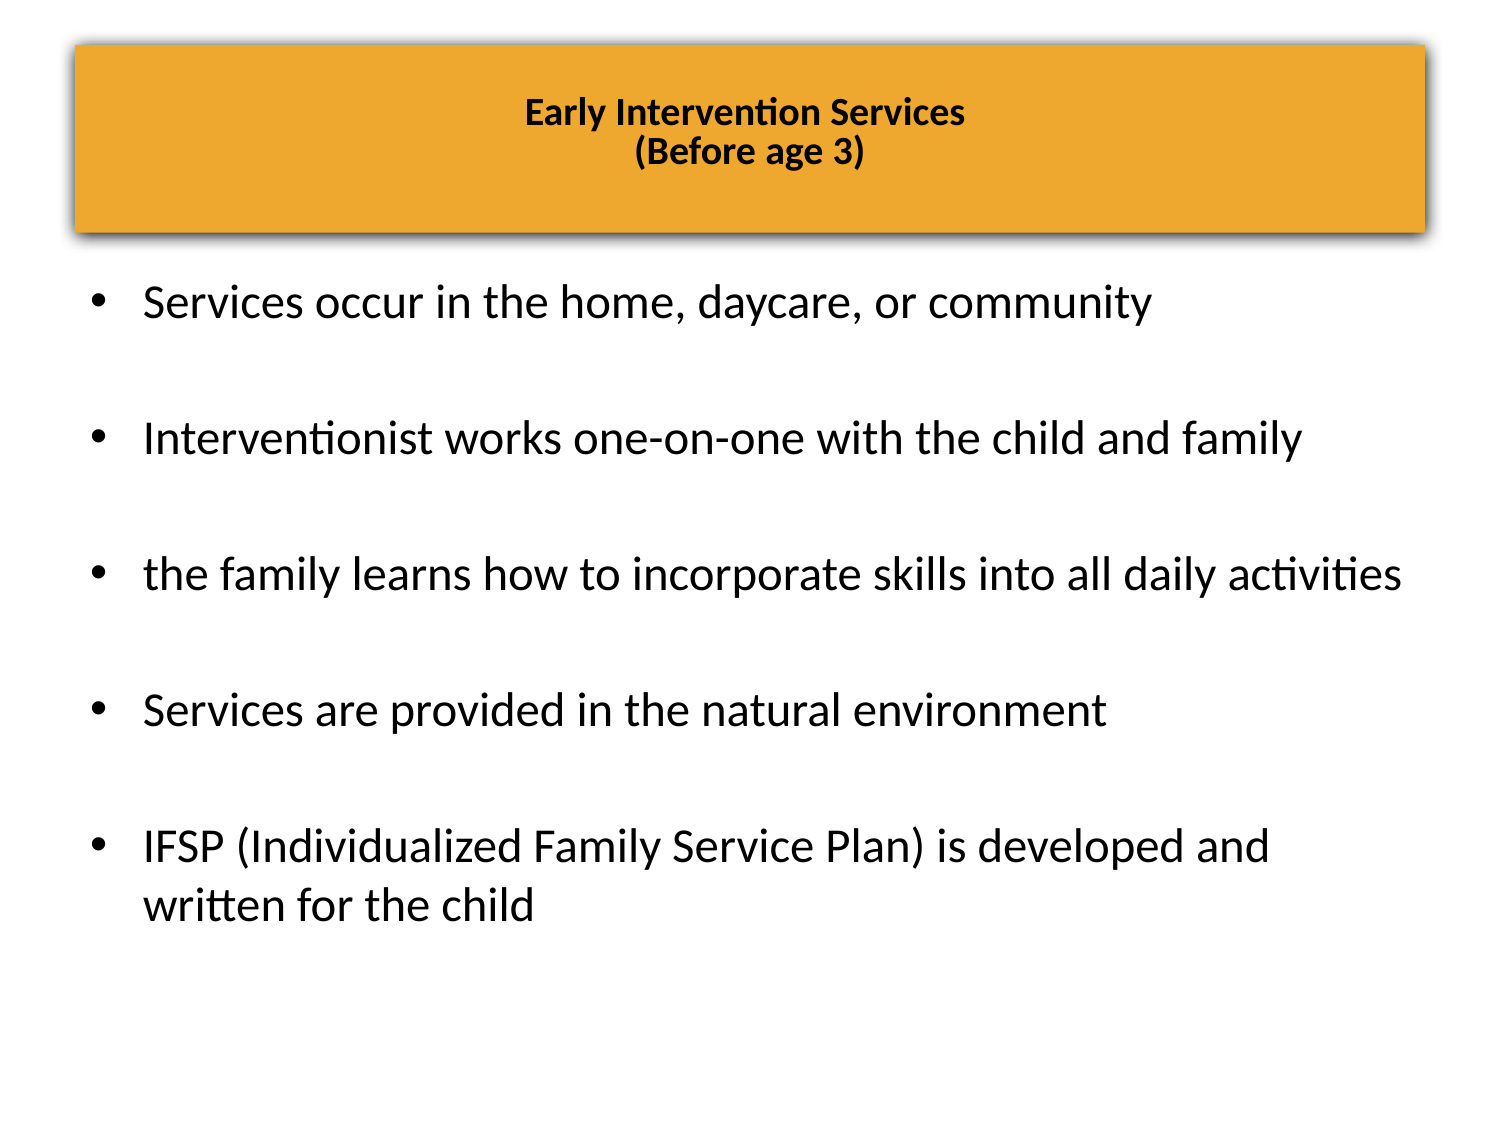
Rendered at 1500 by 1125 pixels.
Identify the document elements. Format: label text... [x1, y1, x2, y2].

list Services occur in the home, daycare, or community Interventionist works one-on-one with the child and family the family learns how to incorporate skills into all daily activities Services are provided in the natural environment IFSP (Individualized Family Service Plan) is developed and written for the child [75, 262, 1425, 1005]
title Early Intervention Services (Before age 3) [75, 45, 1425, 233]
